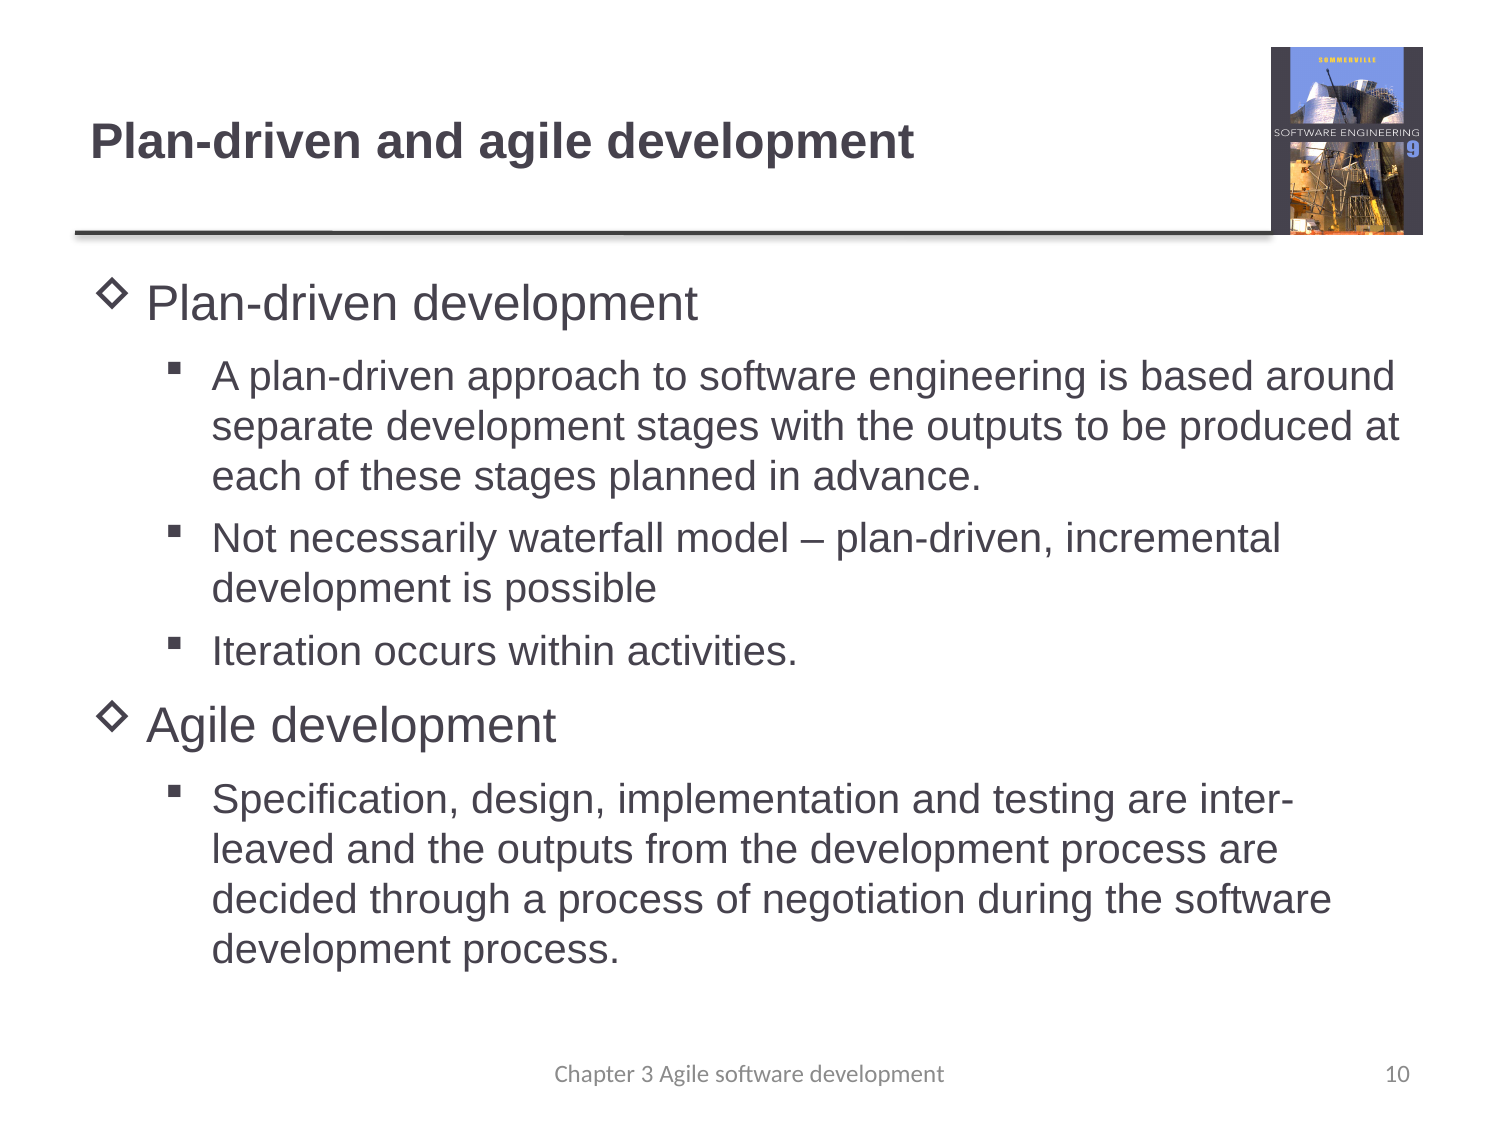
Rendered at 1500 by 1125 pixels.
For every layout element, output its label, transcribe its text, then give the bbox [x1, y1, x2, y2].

picture [1272, 47, 1423, 235]
list Plan-driven development A plan-driven approach to software engineering is based around separate development stages with the outputs to be produced at each of these stages planned in advance. Not necessarily waterfall model – plan-driven, incremental development is possible Iteration occurs within activities. Agile development Specification, design, implementation and testing are inter-leaved and the outputs from the development process are decided through a process of negotiation during the software development process. [75, 262, 1425, 1005]
slide_number 10 [1074, 1042, 1425, 1103]
footer Chapter 3 Agile software development [512, 1042, 988, 1103]
title Plan-driven and agile development [74, 44, 1272, 233]
